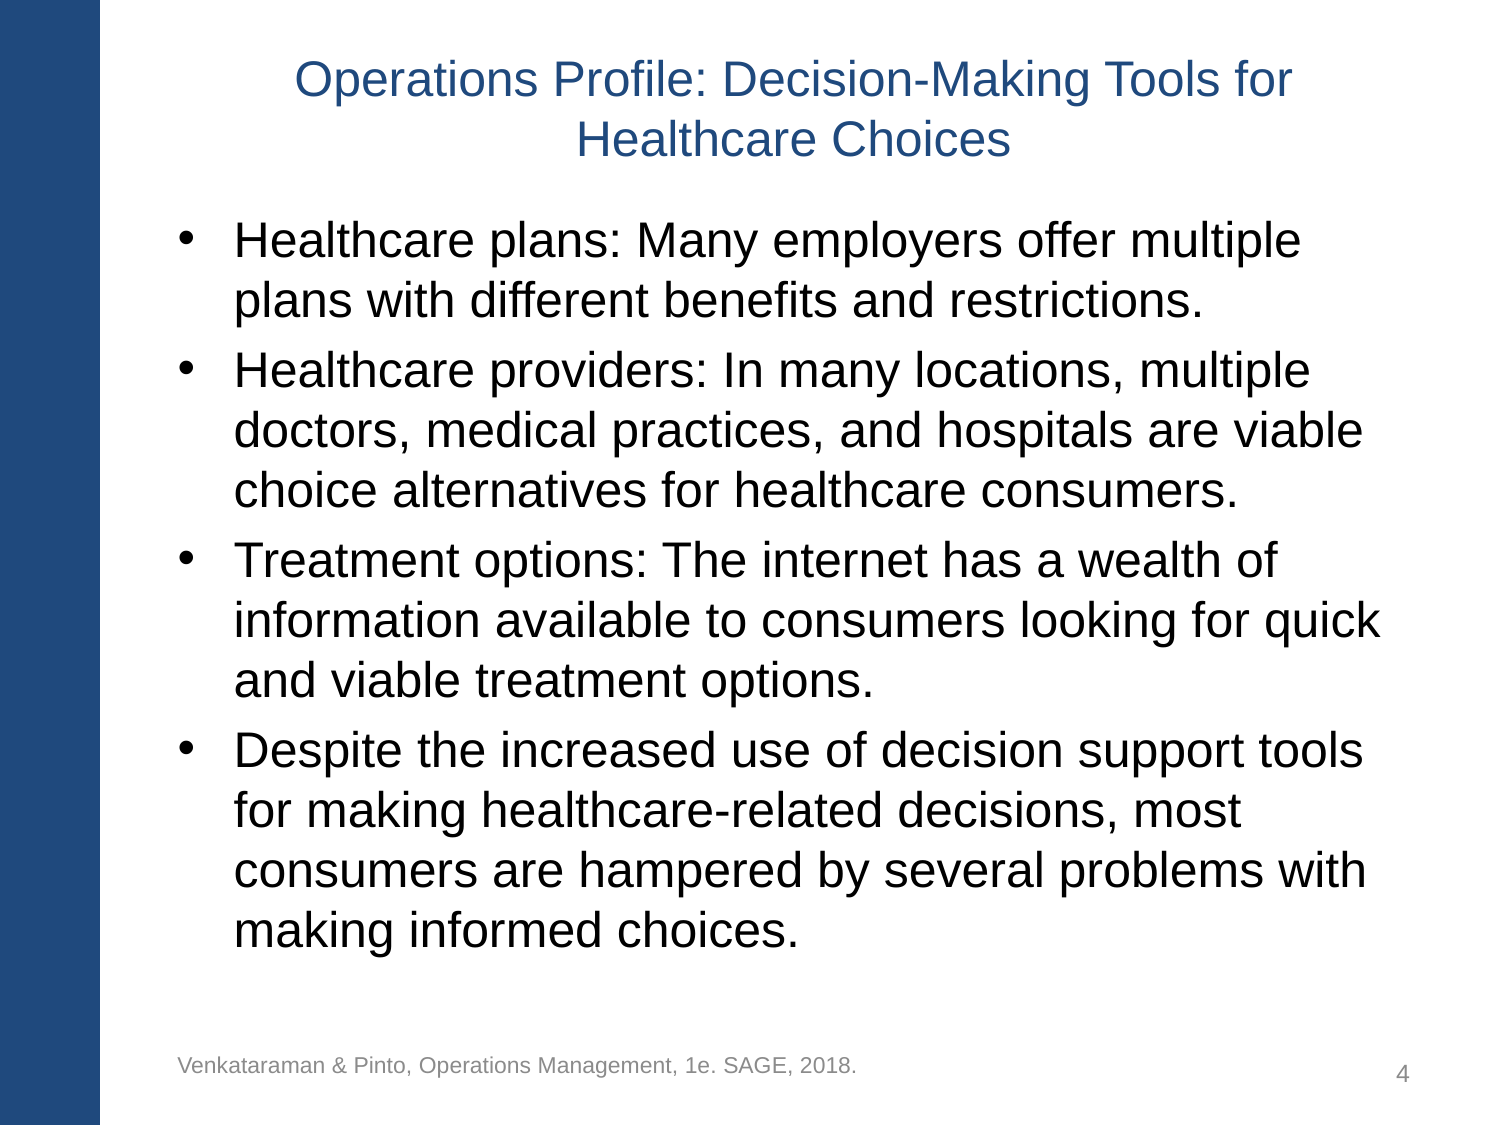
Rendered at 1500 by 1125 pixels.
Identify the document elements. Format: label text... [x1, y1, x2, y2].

footer Venkataraman & Pinto, Operations Management, 1e. SAGE, 2018. [162, 1042, 1313, 1103]
slide_number 4 [1350, 1042, 1425, 1103]
list Healthcare plans: Many employers offer multiple plans with different benefits and restrictions. Healthcare providers: In many locations, multiple doctors, medical practices, and hospitals are viable choice alternatives for healthcare consumers. Treatment options: The internet has a wealth of information available to consumers looking for quick and viable treatment options. Despite the increased use of decision support tools for making healthcare-related decisions, most consumers are hampered by several problems with making informed choices. [162, 200, 1425, 1025]
title Operations Profile: Decision-Making Tools for Healthcare Choices [162, 12, 1425, 200]
